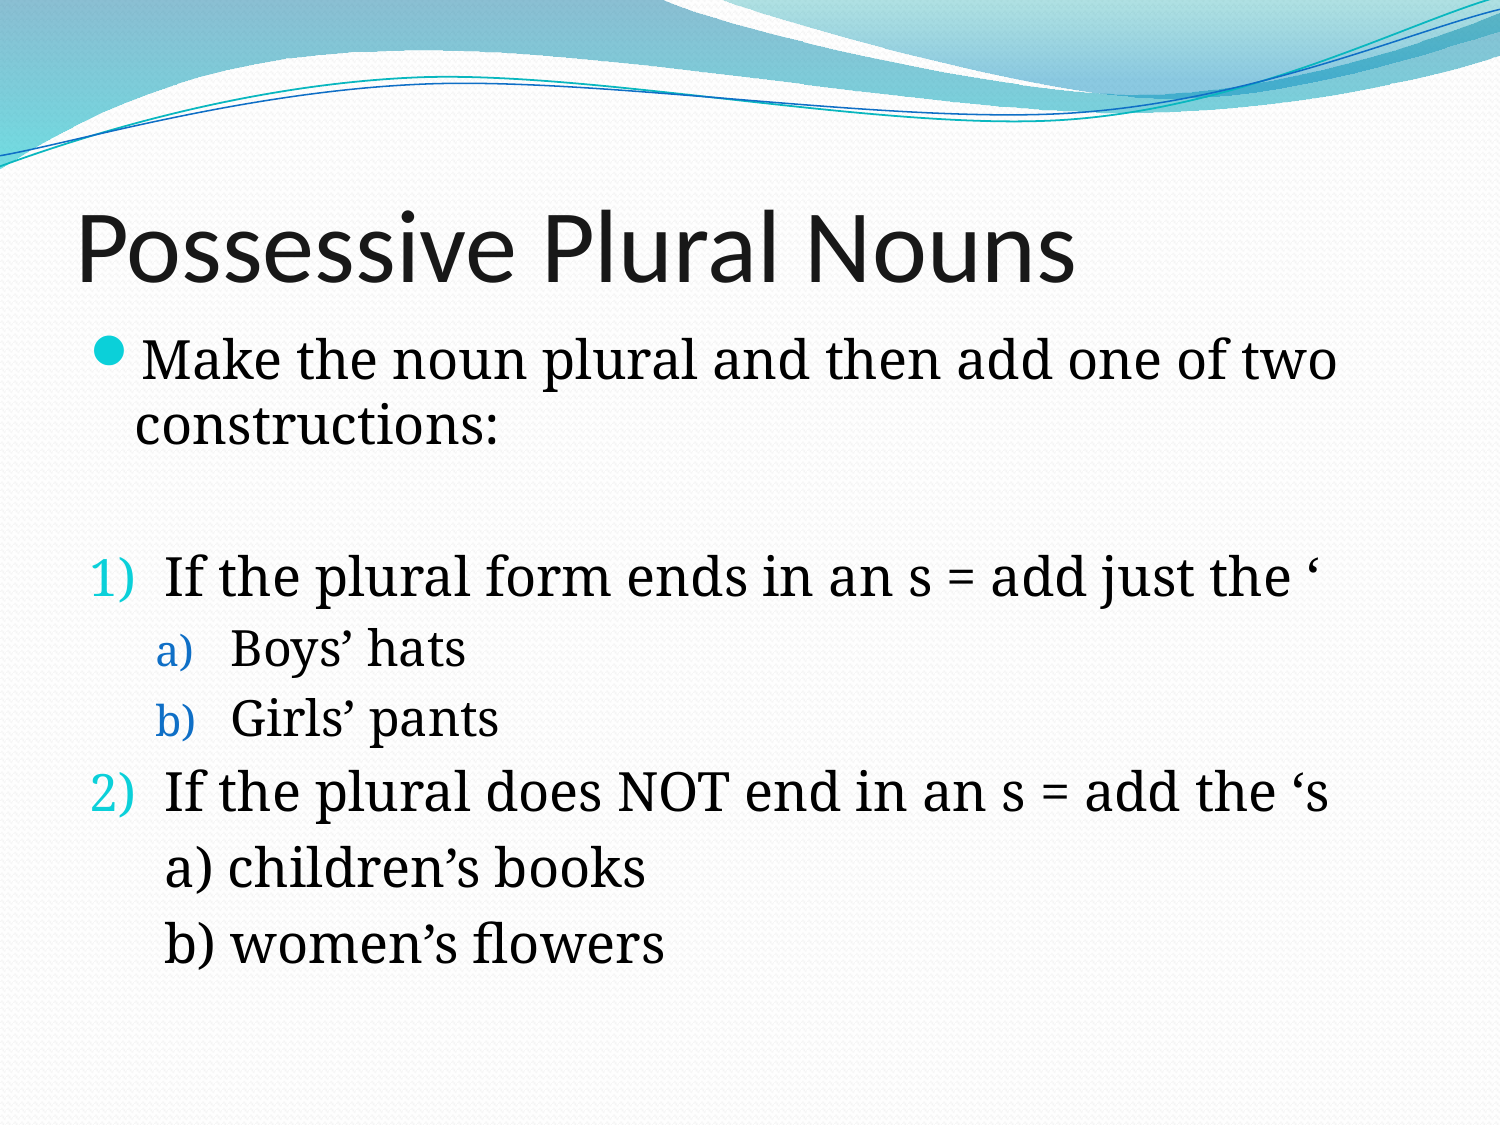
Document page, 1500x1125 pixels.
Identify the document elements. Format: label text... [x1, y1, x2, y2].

title Possessive Plural Nouns [75, 115, 1425, 303]
list Make the noun plural and then add one of two constructions: If the plural form ends in an s = add just the ‘ Boys’ hats Girls’ pants If the plural does NOT end in an s = add the ‘s a) children’s books b) women’s flowers [75, 317, 1425, 1038]
